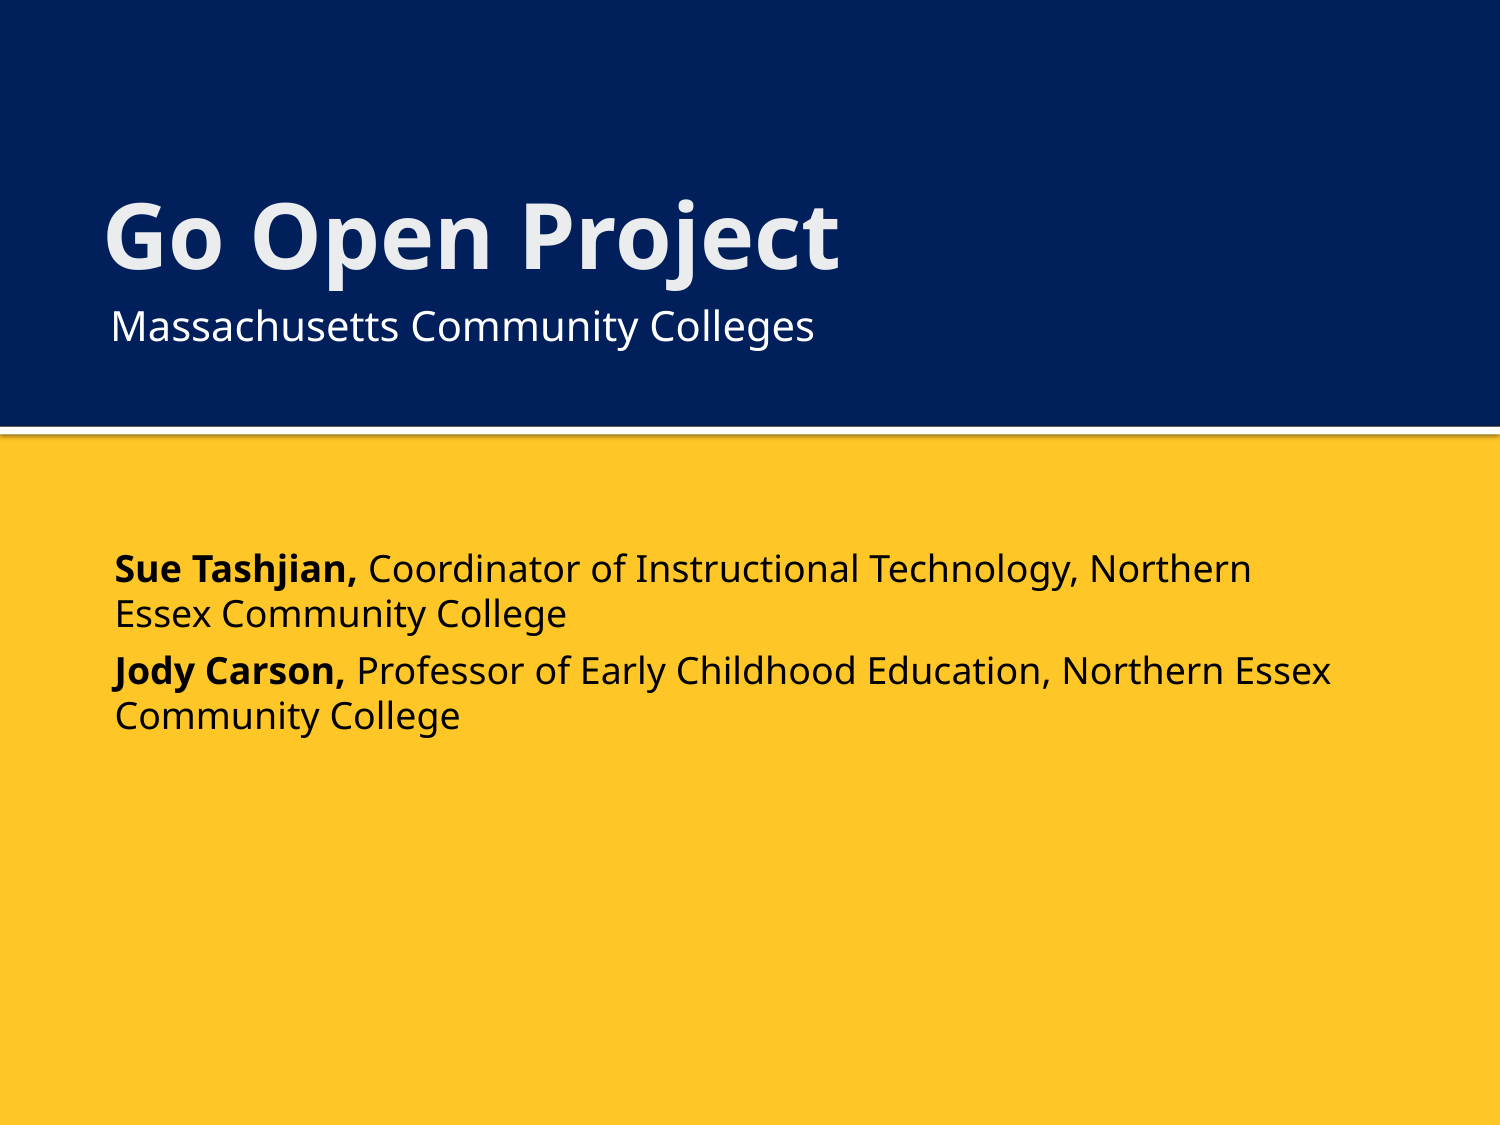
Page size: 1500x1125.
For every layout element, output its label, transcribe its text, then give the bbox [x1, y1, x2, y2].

text_box Sue Tashjian, Coordinator of Instructional Technology, Northern Essex Community College Jody Carson, Professor of Early Childhood Education, Northern Essex Community College [99, 537, 1363, 745]
list Massachusetts Community Colleges [85, 299, 1438, 413]
title Go Open Project [87, 19, 1438, 289]
